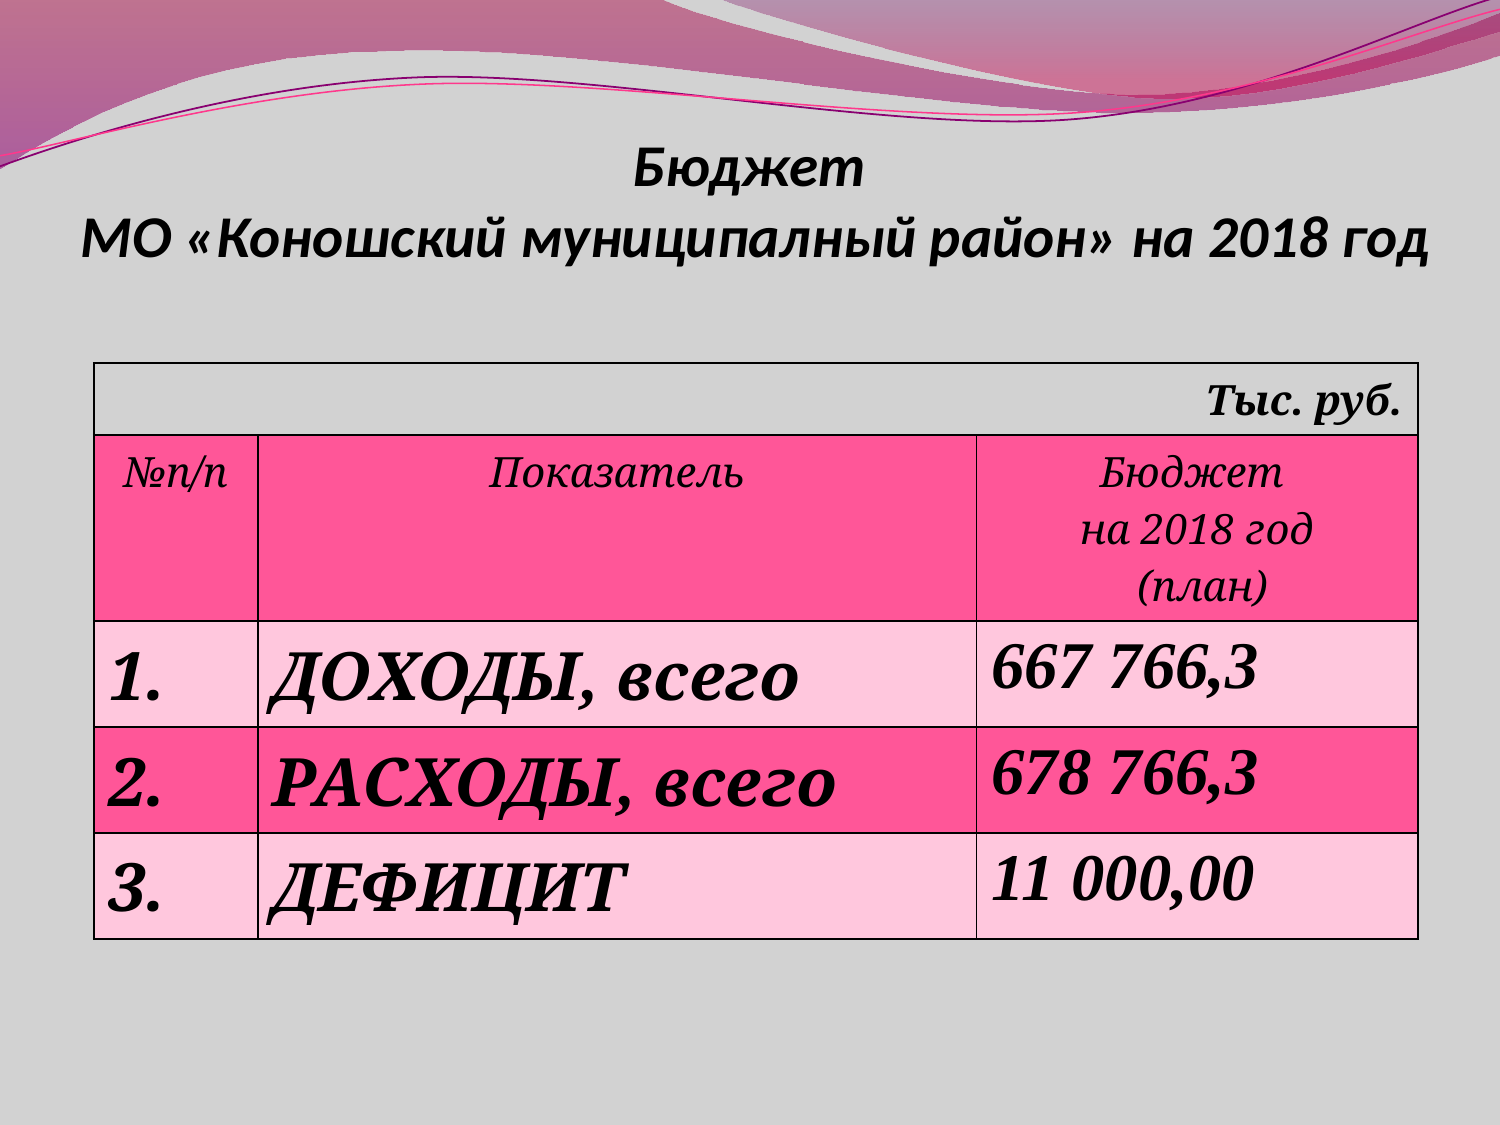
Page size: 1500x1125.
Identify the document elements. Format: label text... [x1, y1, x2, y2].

table_cell 2. [95, 728, 257, 832]
table_cell РАСХОДЫ, всего [259, 728, 976, 832]
table_header Тыс. руб. [95, 364, 1417, 434]
title Бюджет МО «Коношский муниципалный район» на 2018 год [75, 70, 1438, 270]
table_cell Показатель [259, 436, 976, 620]
table_cell 1. [95, 622, 257, 726]
table_cell ДОХОДЫ, всего [259, 622, 976, 726]
table_cell ДЕФИЦИТ [259, 834, 976, 938]
table_cell №п/п [95, 436, 257, 620]
table_cell 678 766,3 [977, 728, 1417, 832]
table_cell Бюджет на 2018 год (план) [977, 436, 1417, 620]
table_cell 667 766,3 [977, 622, 1417, 726]
table_cell 3. [95, 834, 257, 938]
table_cell 11 000,00 [977, 834, 1417, 938]
